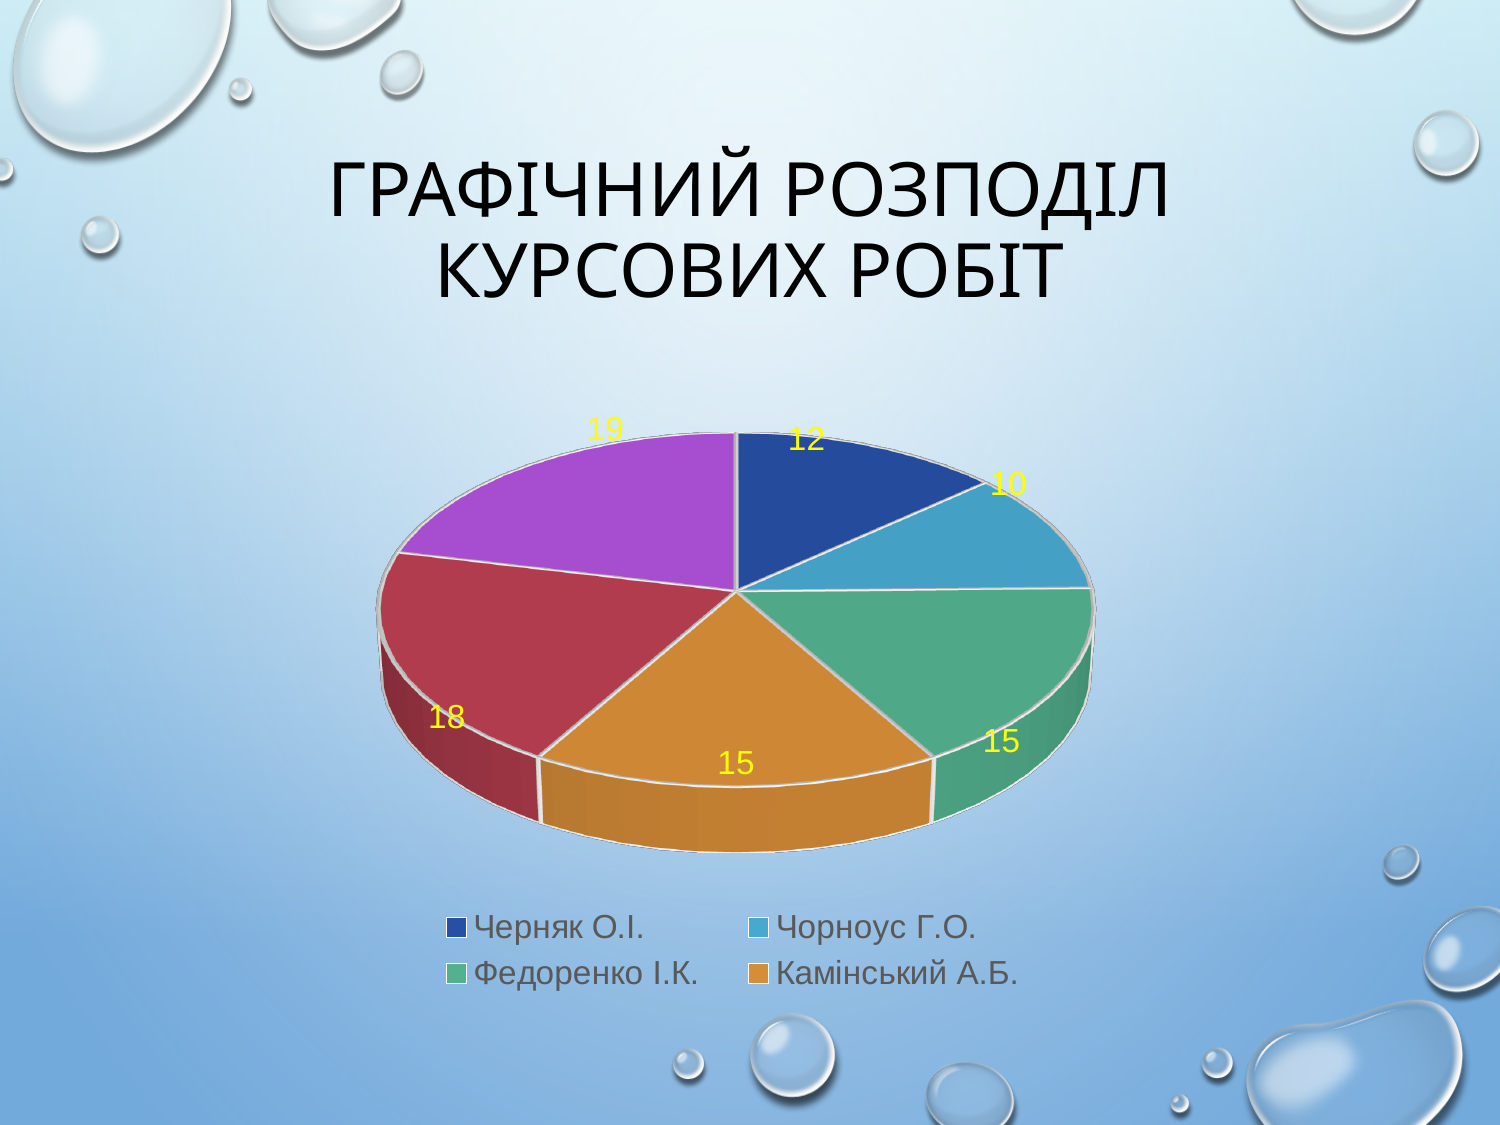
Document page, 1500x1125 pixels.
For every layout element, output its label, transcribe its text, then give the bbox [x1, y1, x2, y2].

chart [255, 310, 1217, 1021]
title Графічний розподіл курсових робіт [112, 101, 1388, 364]
picture [0, 0, 1500, 1125]
